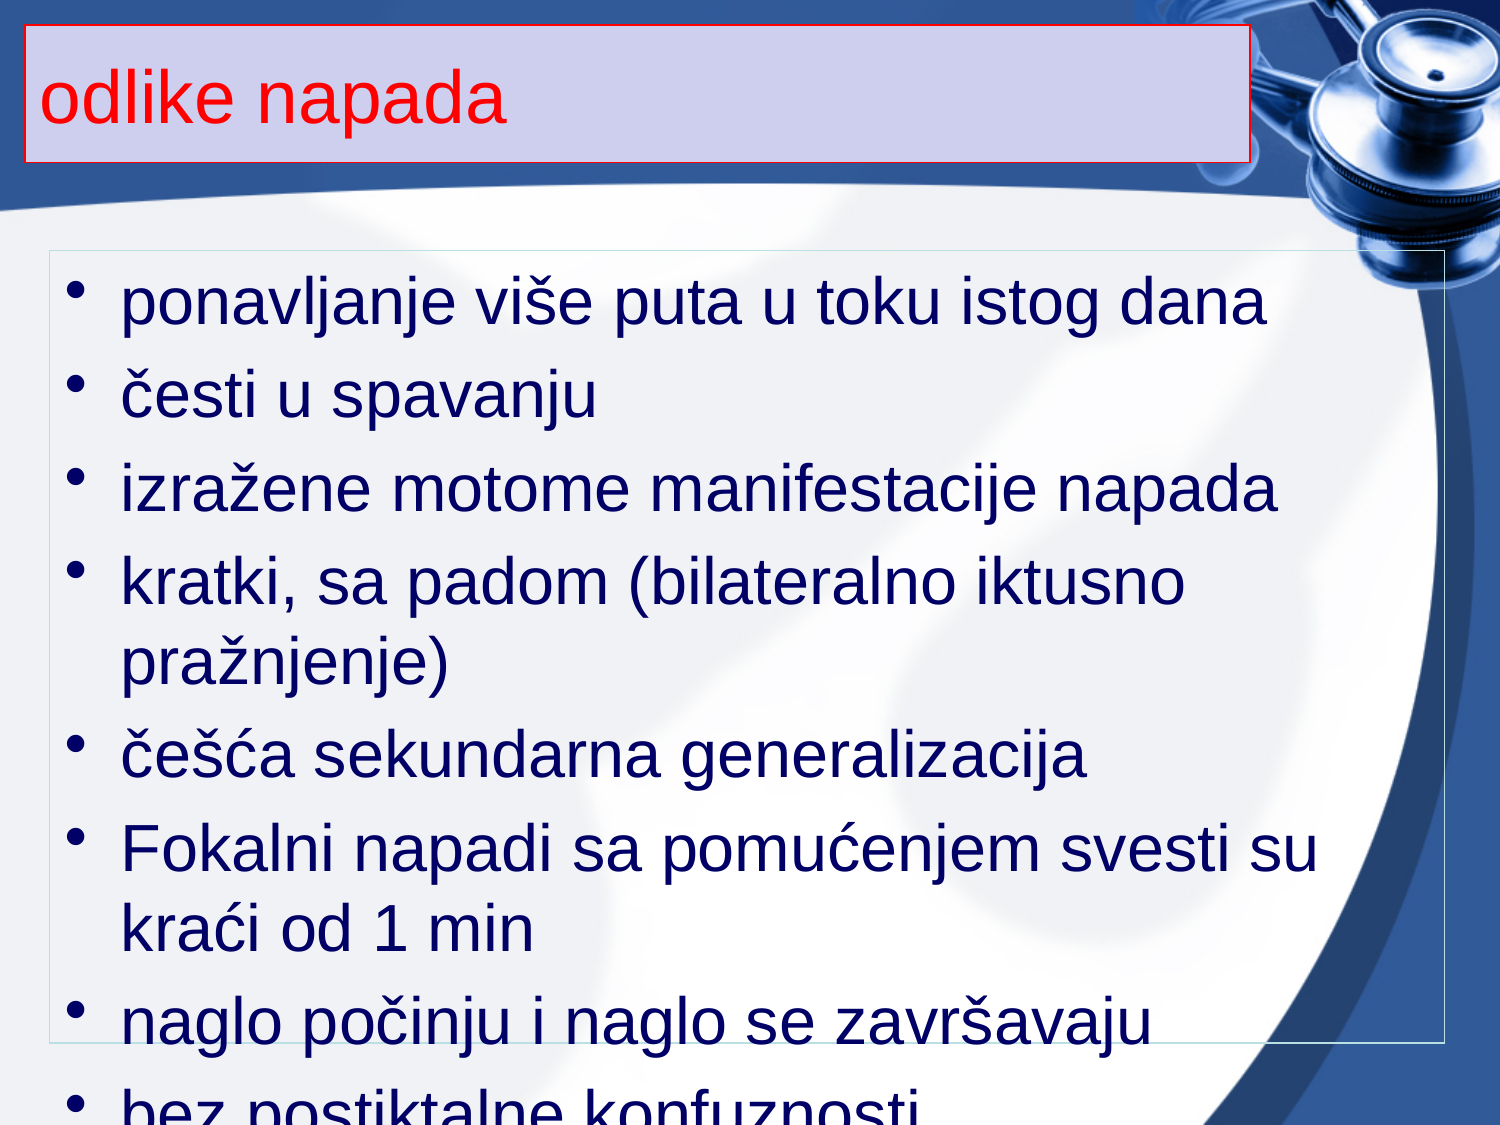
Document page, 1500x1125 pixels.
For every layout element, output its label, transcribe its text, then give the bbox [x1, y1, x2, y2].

picture [0, 0, 1500, 1125]
slide_number 25 [937, 1062, 1294, 1101]
title odlike napada [24, 24, 1251, 163]
list ponavljanje više puta u toku istog dana česti u spavanju izražene motome manifestacije napada kratki, sa padom (bilateralno iktusno pražnjenje) češća sekundarna generalizacija Fokalni napadi sa pomućenjem svesti su kraći od 1 min naglo počinju i naglo se završavaju bez postiktalne konfuznosti složeni tip motornih automatizama vokalizacije [49, 250, 1445, 1044]
